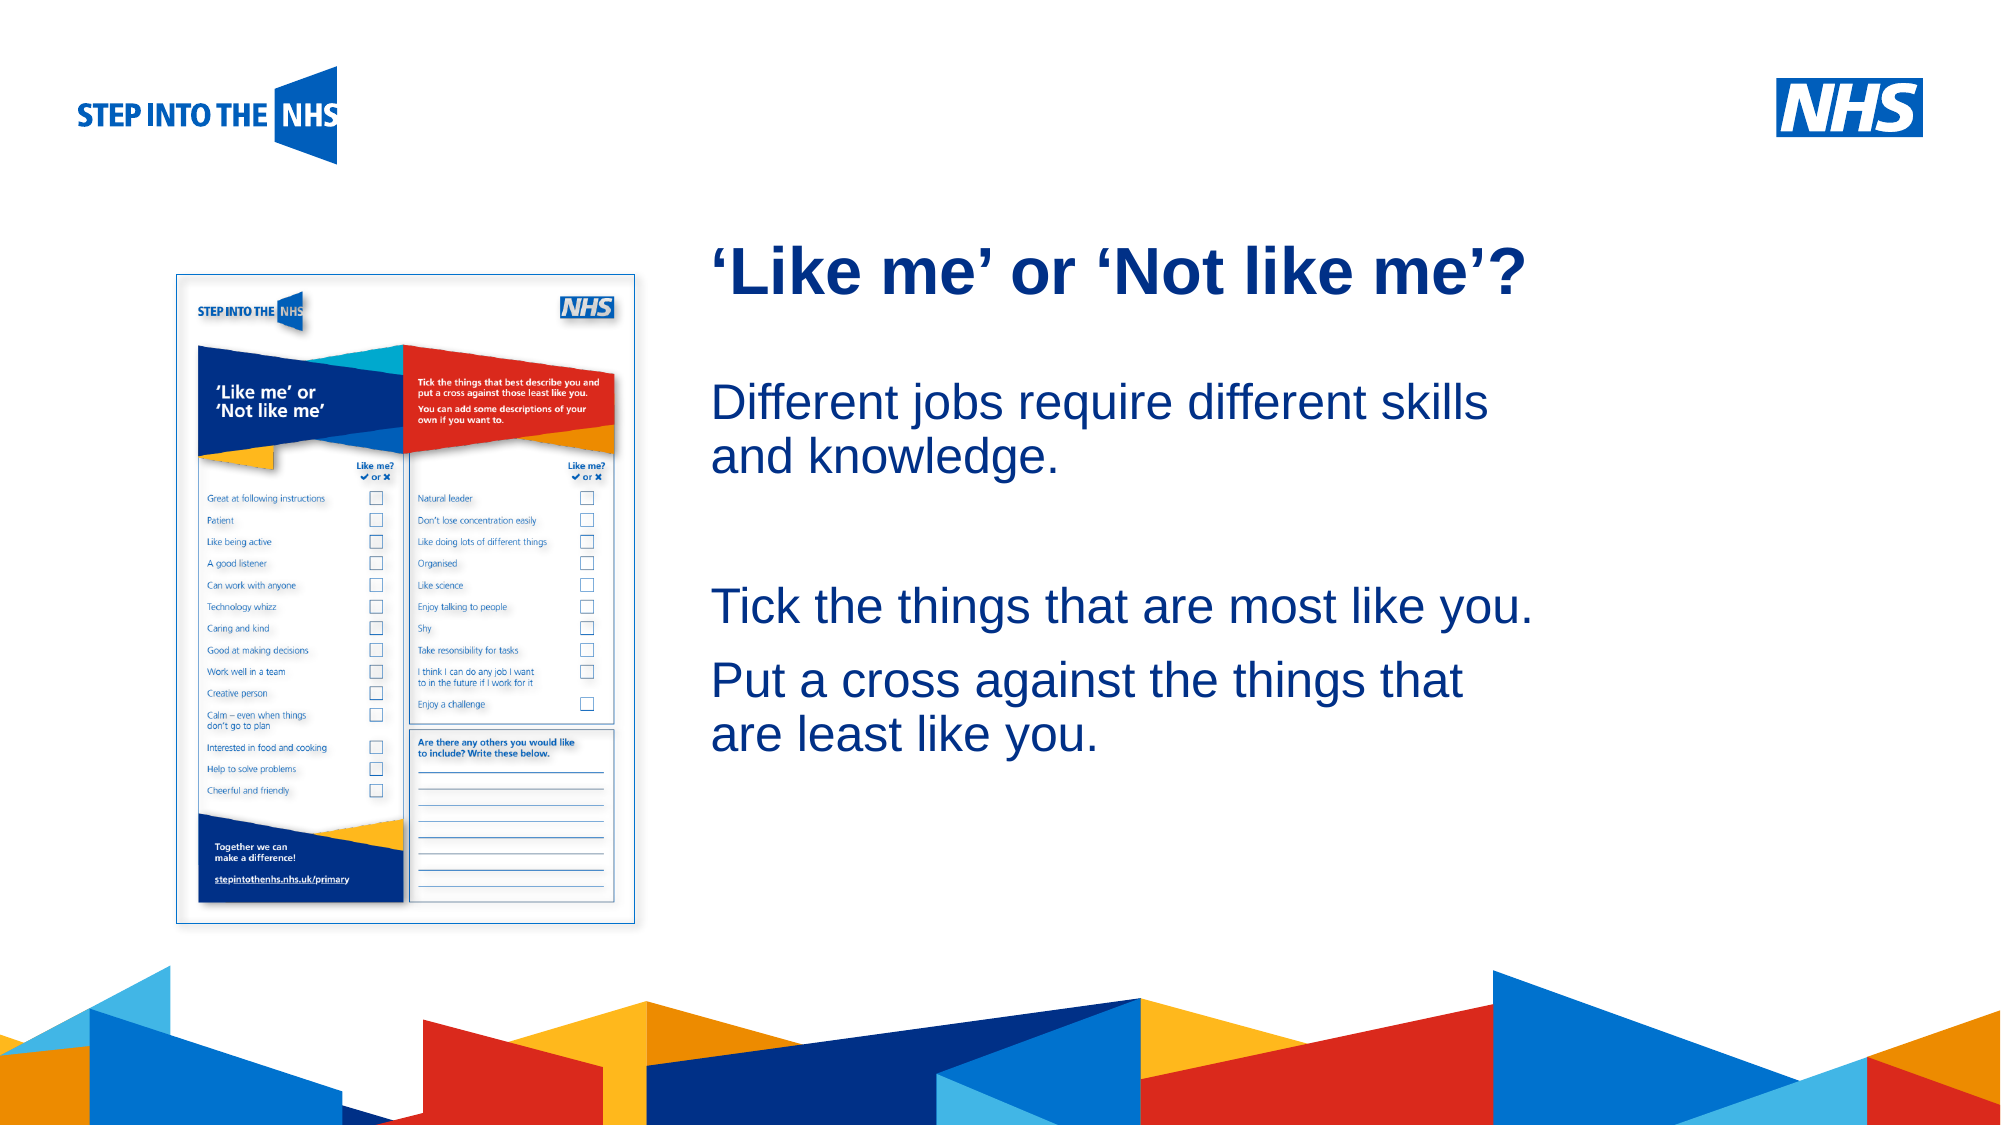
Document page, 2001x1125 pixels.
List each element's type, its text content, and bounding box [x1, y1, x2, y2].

title ‘Like me’ or ‘Not like me’? [710, 237, 1621, 313]
list Different jobs require different skills and knowledge. Tick the things that are most like you. Put a cross against the things that are least like you. [710, 376, 1540, 958]
picture [176, 274, 635, 924]
